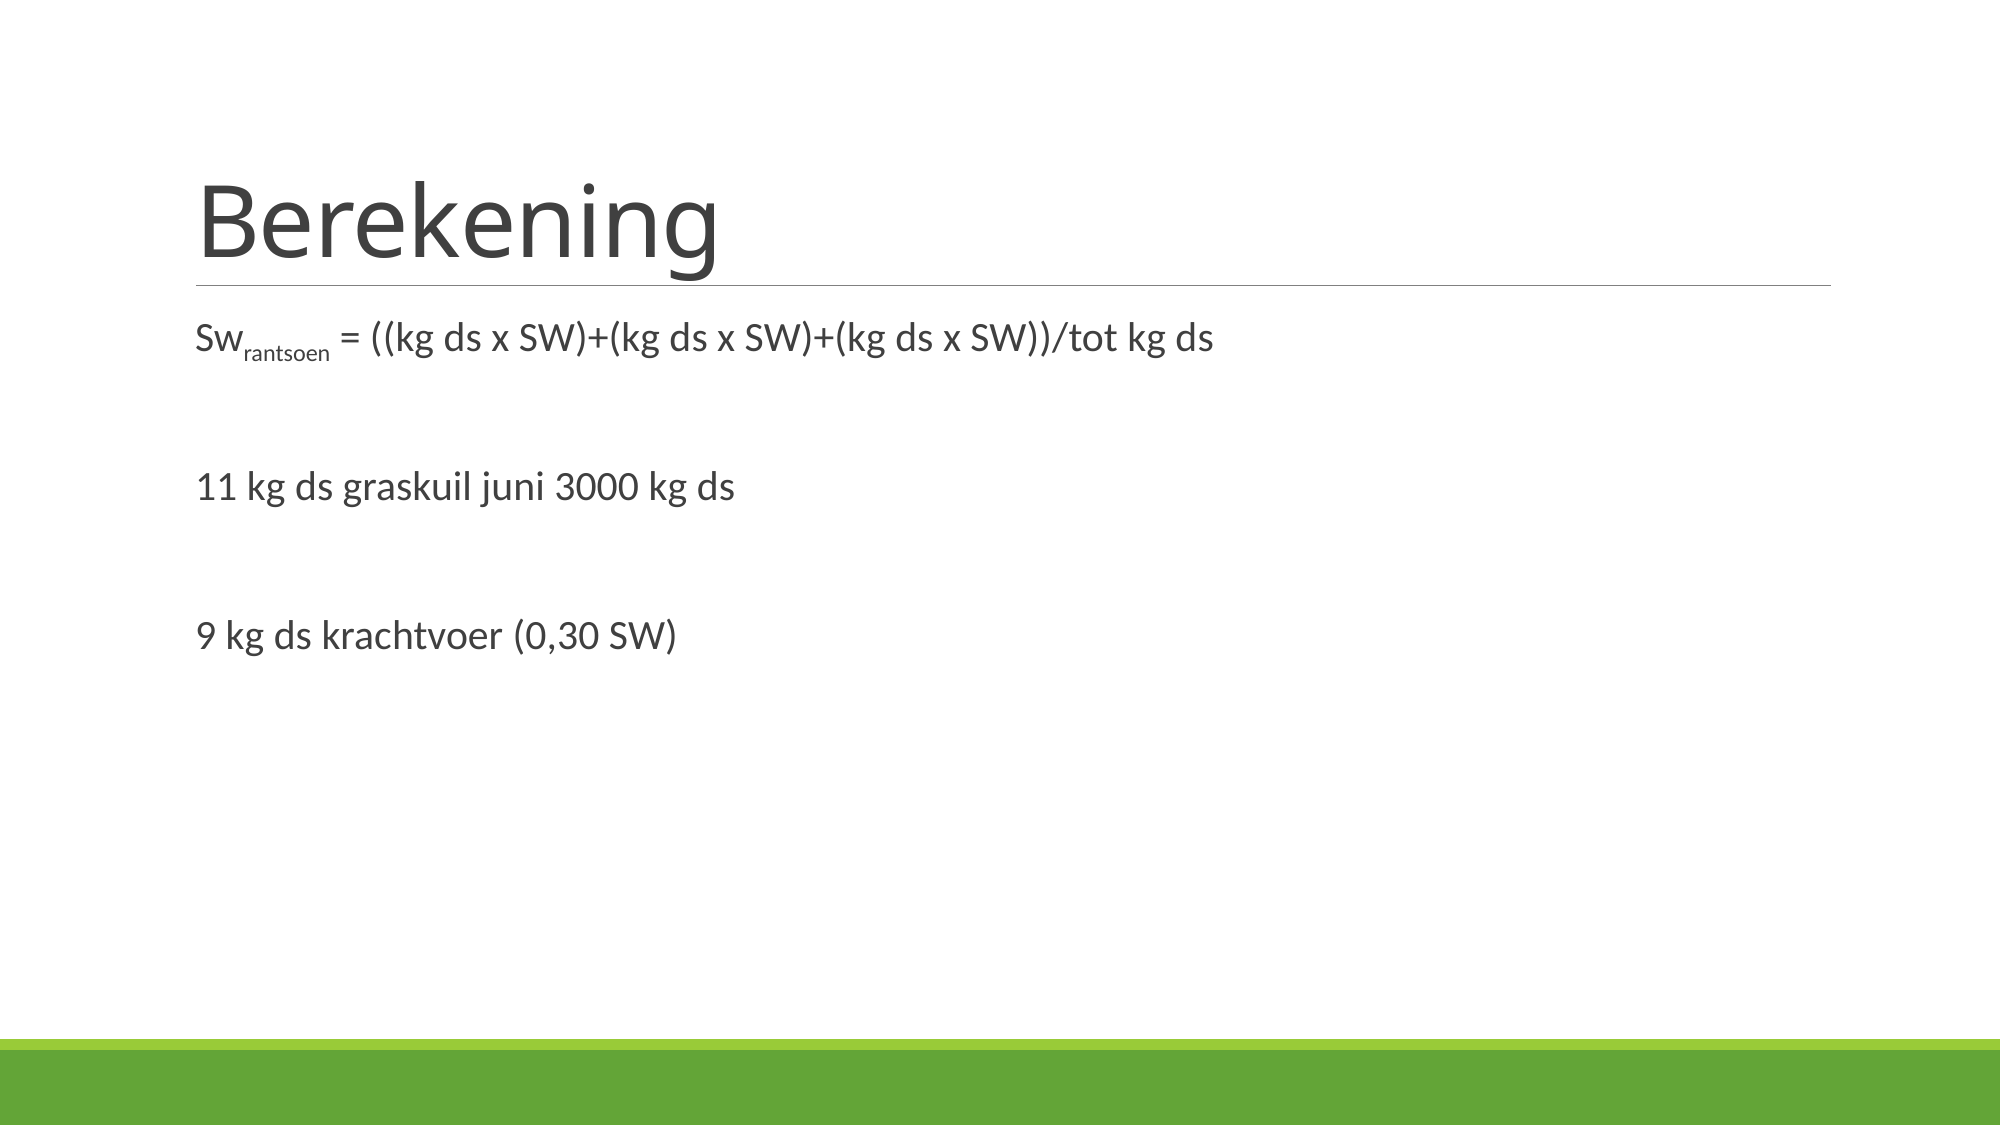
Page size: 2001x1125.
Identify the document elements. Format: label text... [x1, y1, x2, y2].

list Swrantsoen = ((kg ds x SW)+(kg ds x SW)+(kg ds x SW))/tot kg ds 11 kg ds graskuil juni 3000 kg ds 9 kg ds krachtvoer (0,30 SW) [180, 302, 1830, 963]
title Berekening [180, 47, 1830, 285]
